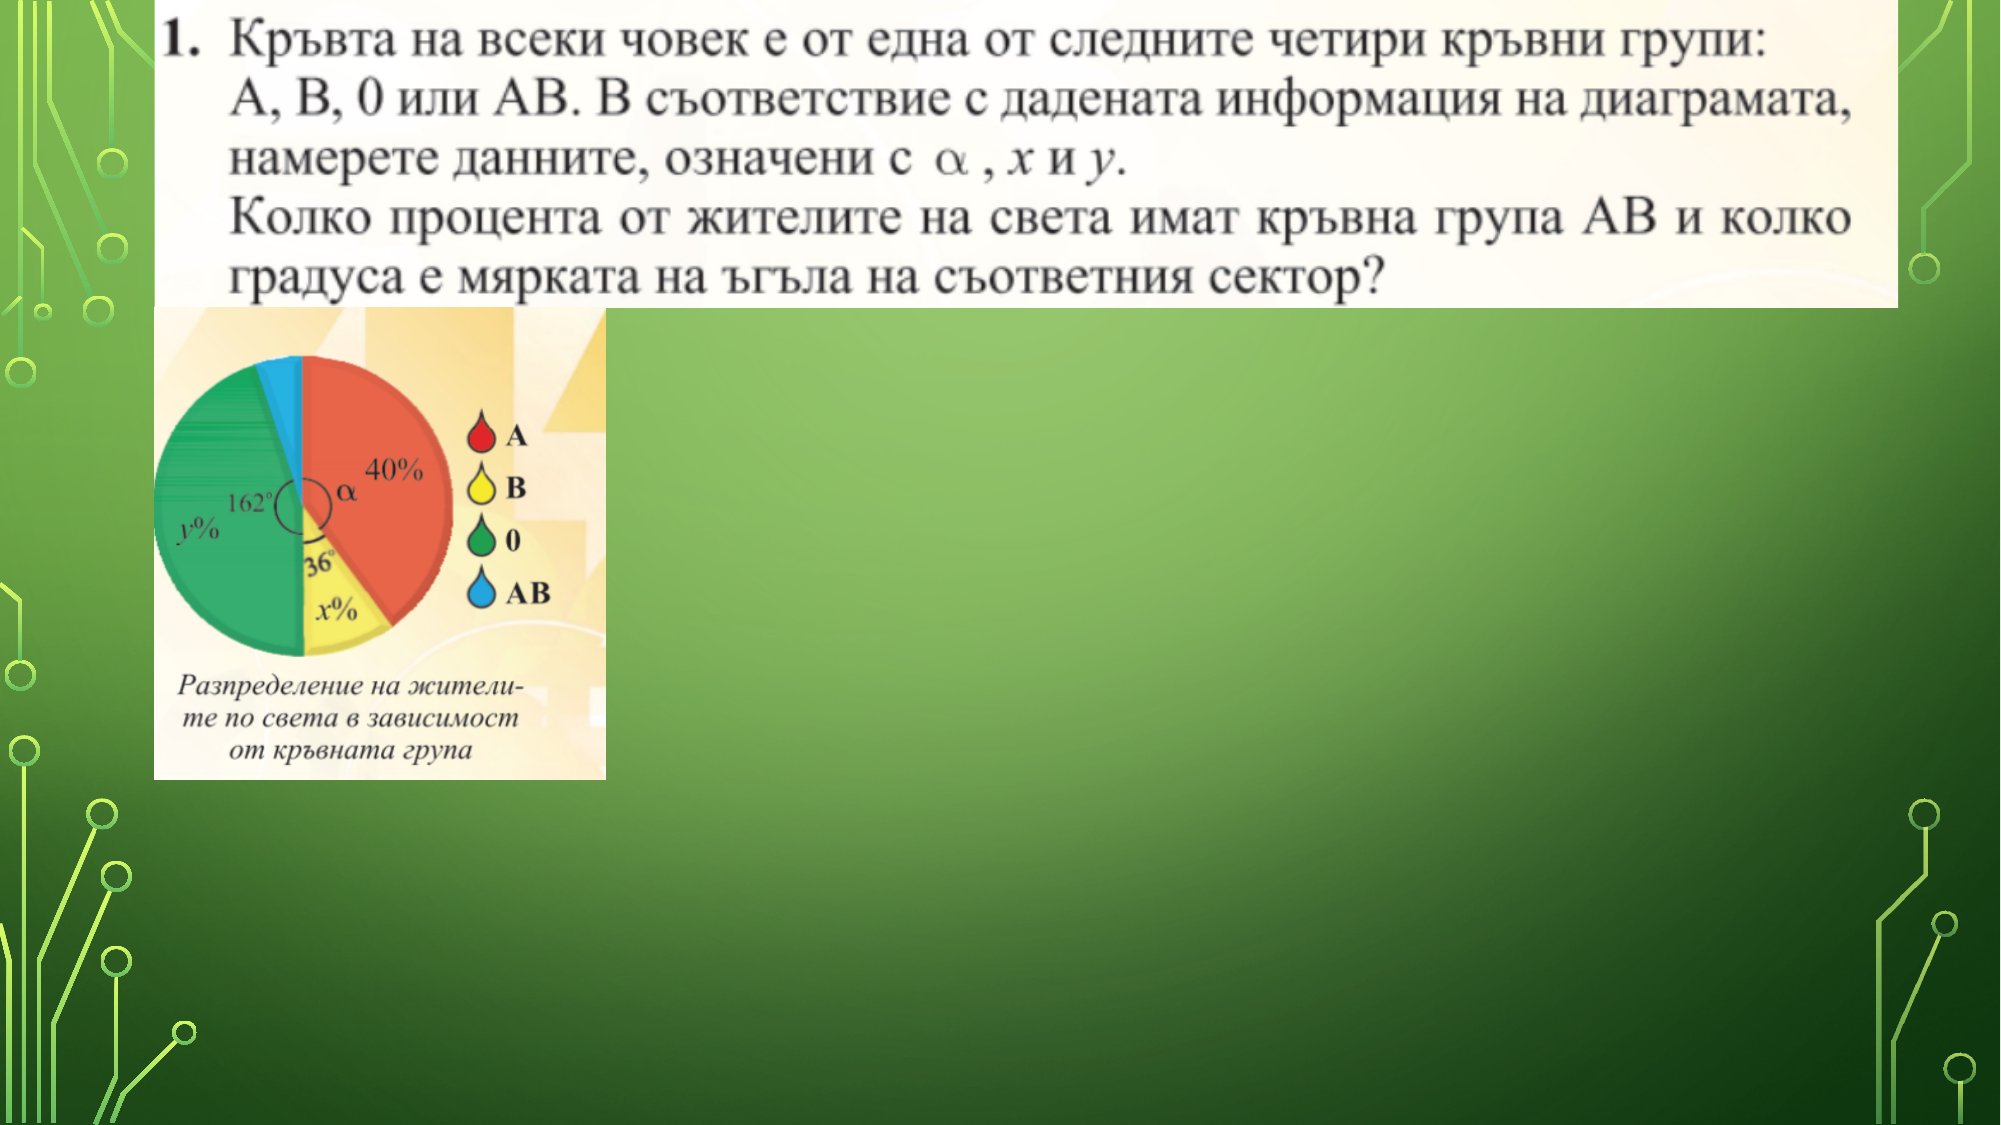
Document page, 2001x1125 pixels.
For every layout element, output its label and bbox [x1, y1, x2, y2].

picture [154, 0, 1899, 780]
